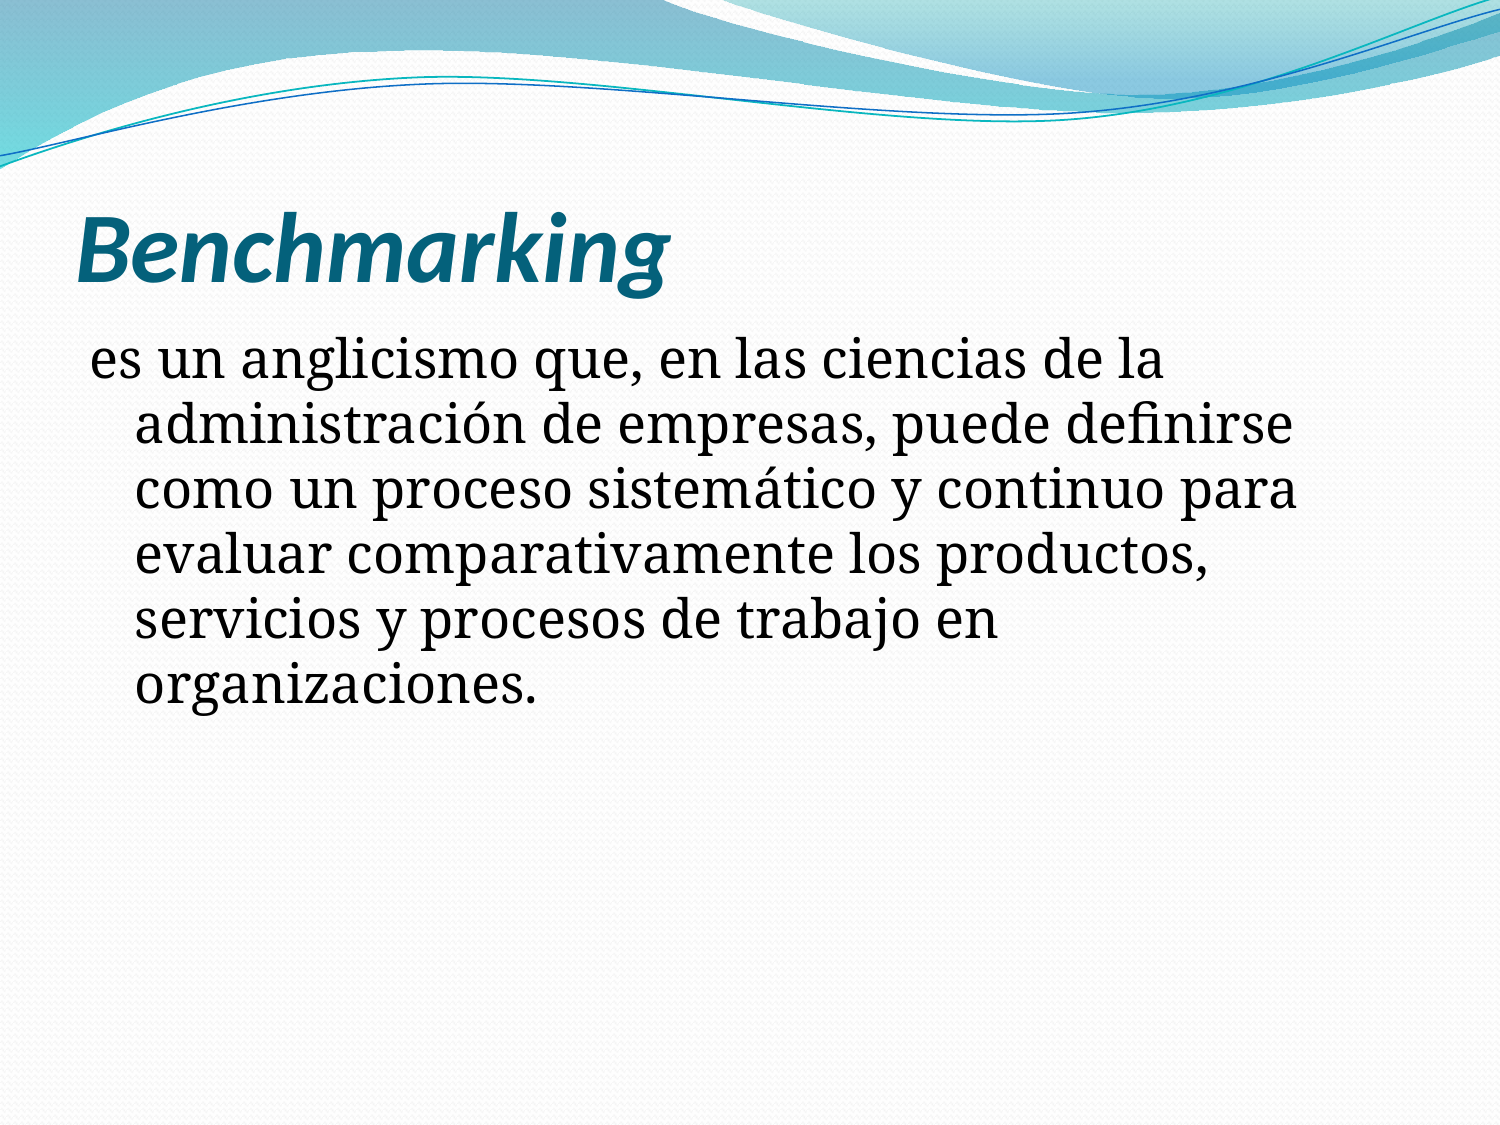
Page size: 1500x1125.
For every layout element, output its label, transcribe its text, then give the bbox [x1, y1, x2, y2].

title Benchmarking [75, 115, 1425, 303]
list es un anglicismo que, en las ciencias de la administración de empresas, puede definirse como un proceso sistemático y continuo para evaluar comparativamente los productos, servicios y procesos de trabajo en organizaciones. [75, 317, 1425, 1038]
